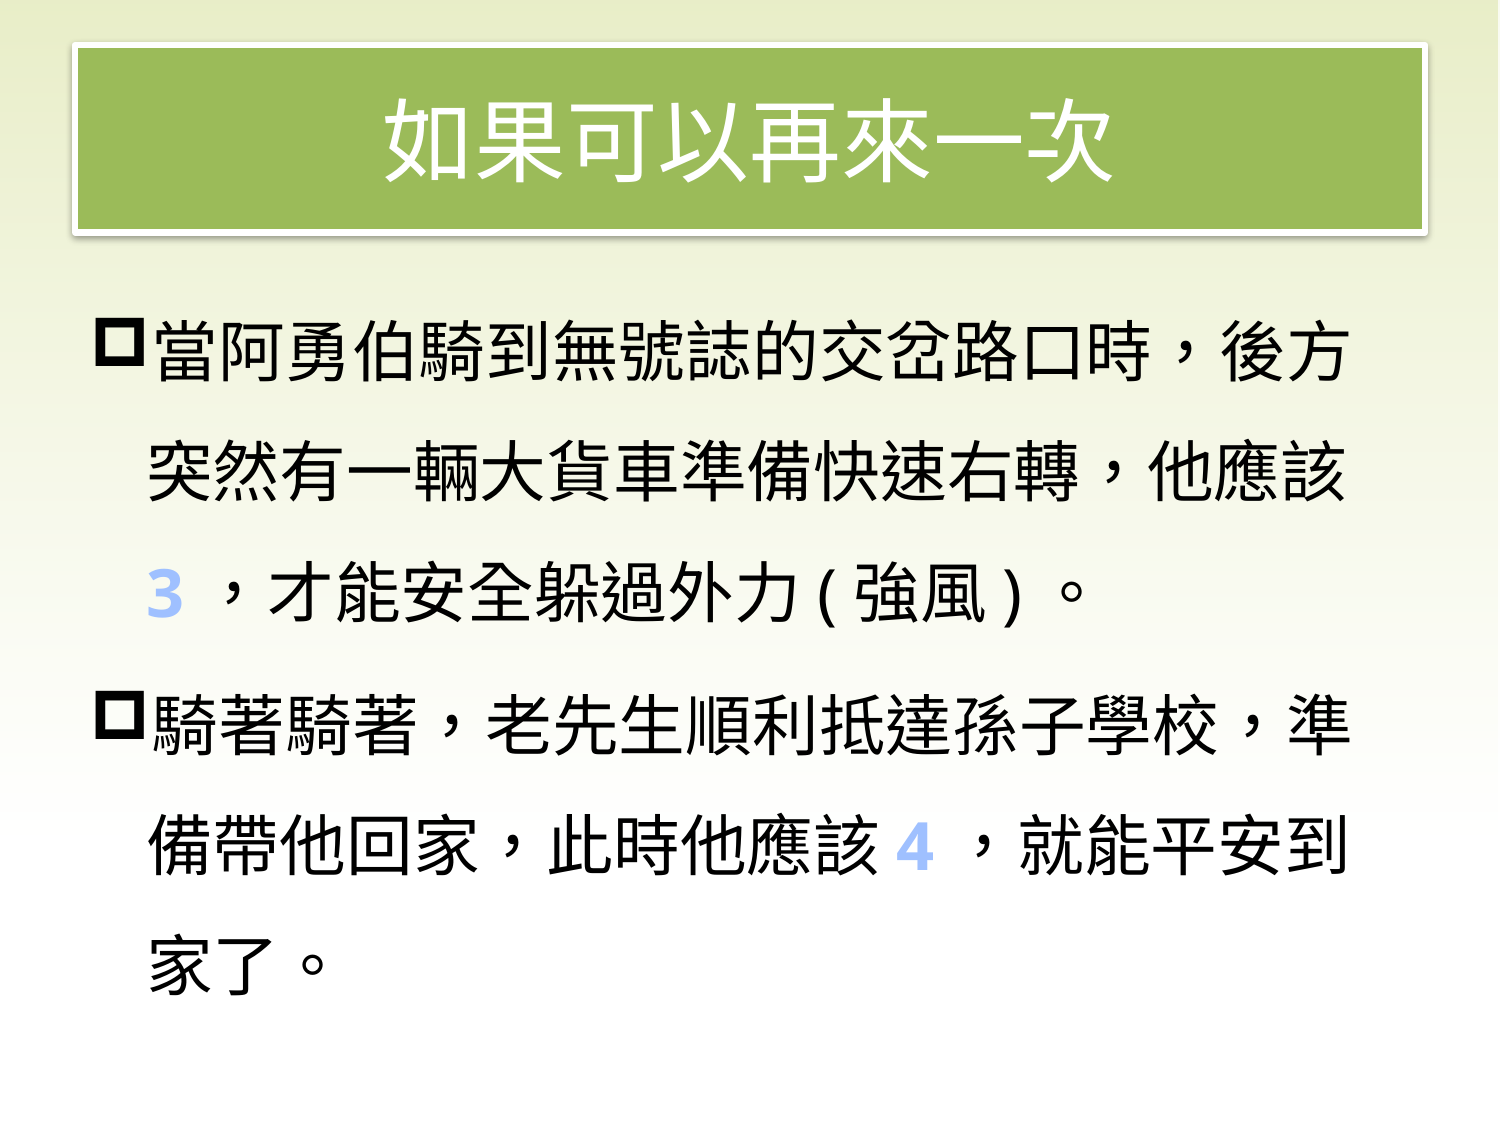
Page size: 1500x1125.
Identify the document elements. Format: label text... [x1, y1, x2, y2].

picture [0, 0, 1500, 1125]
list 當阿勇伯騎到無號誌的交岔路口時，後方突然有一輛大貨車準備快速右轉，他應該3，才能安全躲過外力(強風)。 騎著騎著，老先生順利抵達孫子學校，準備帶他回家，此時他應該4，就能平安到家了。 [75, 262, 1425, 1059]
title 如果可以再來一次 [72, 42, 1428, 236]
